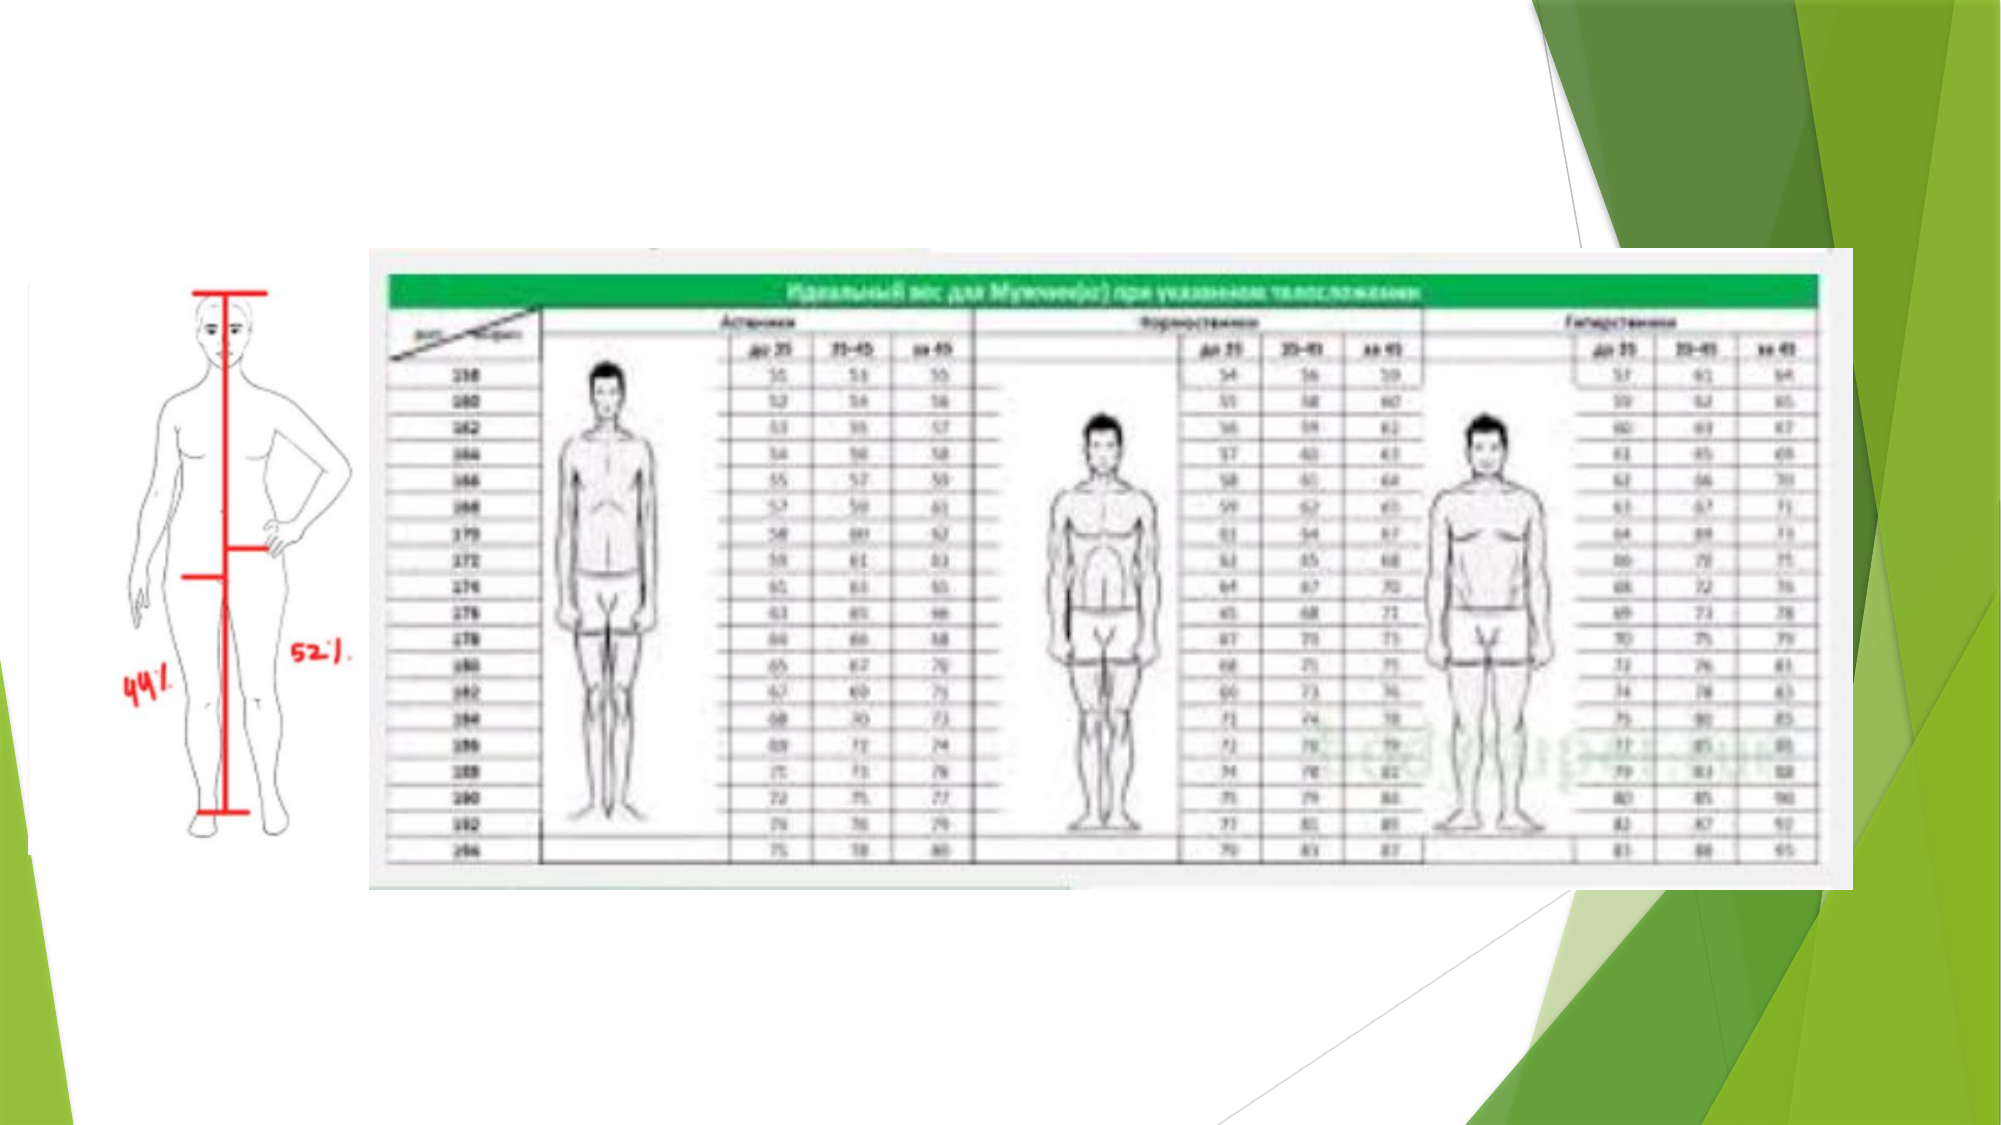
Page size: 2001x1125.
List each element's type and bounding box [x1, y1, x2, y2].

picture [27, 247, 1854, 890]
